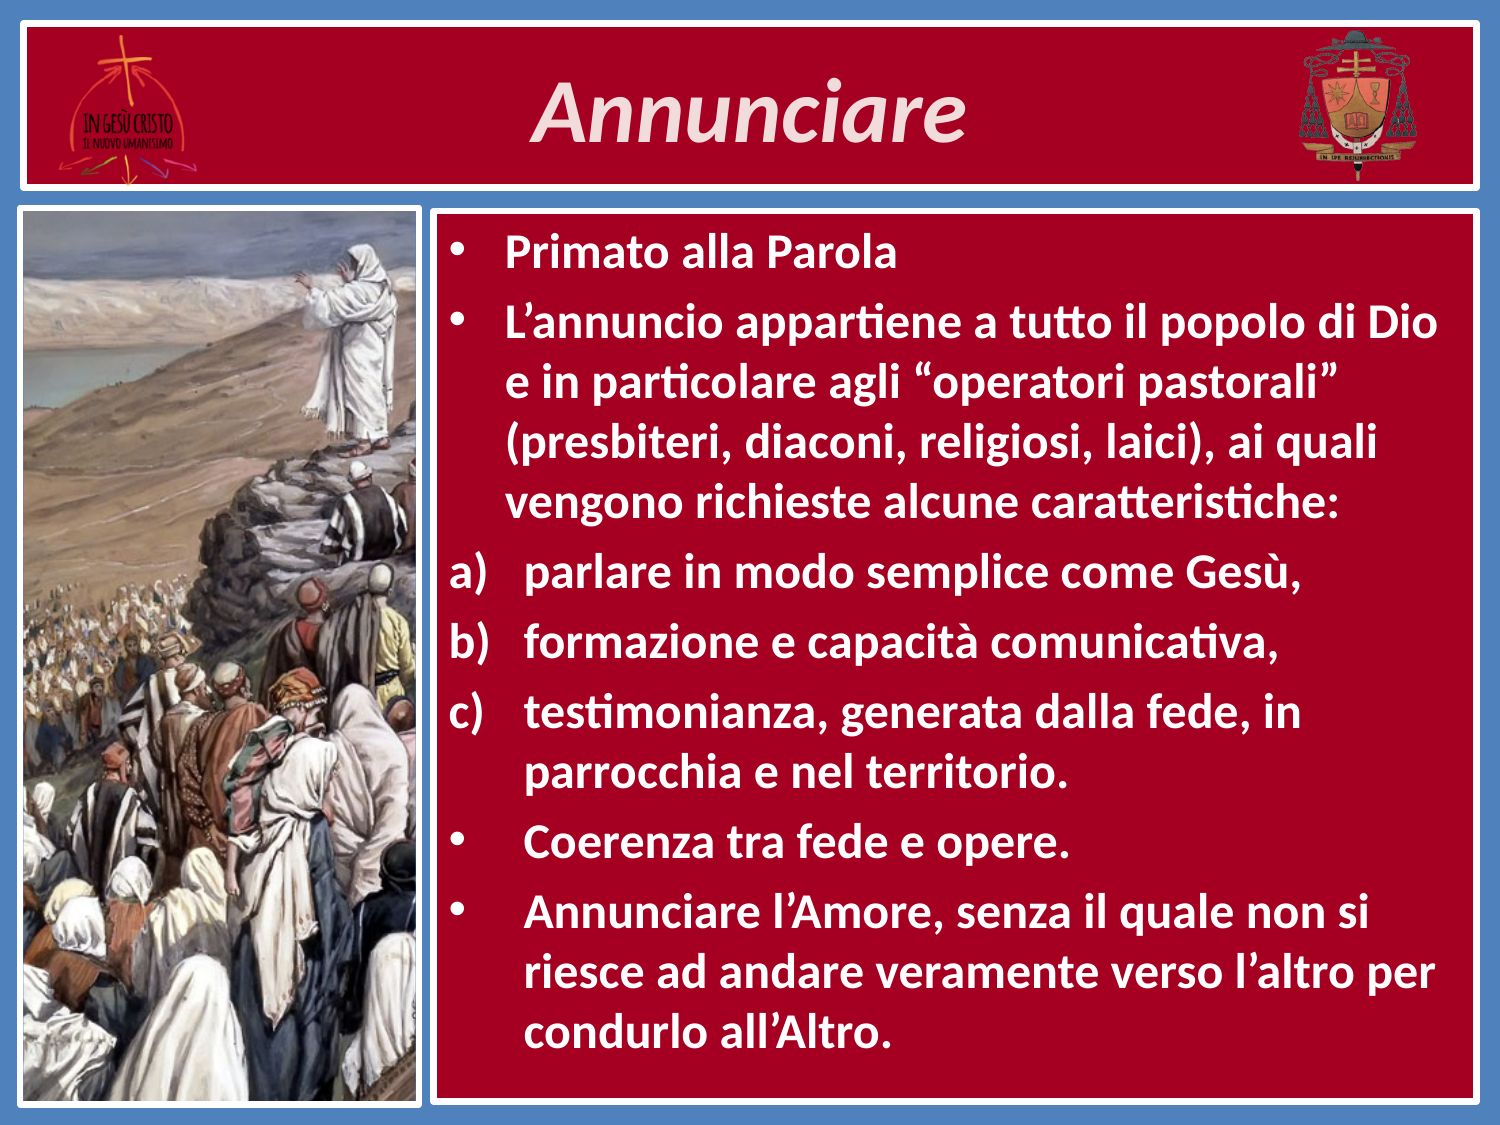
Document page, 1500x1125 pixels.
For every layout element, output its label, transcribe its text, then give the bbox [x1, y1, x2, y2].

list Primato alla Parola L’annuncio appartiene a tutto il popolo di Dio e in particolare agli “operatori pastorali” (presbiteri, diaconi, religiosi, laici), ai quali vengono richieste alcune caratteristiche: parlare in modo semplice come Gesù, formazione e capacità comunicativa, testimonianza, generata dalla fede, in parrocchia e nel territorio. Coerenza tra fede e opere. Annunciare l’Amore, senza il quale non si riesce ad andare veramente verso l’altro per condurlo all’Altro. [433, 210, 1477, 1102]
picture [58, 34, 197, 186]
title Annunciare [23, 23, 1477, 188]
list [23, 210, 416, 1102]
picture [1299, 29, 1419, 181]
